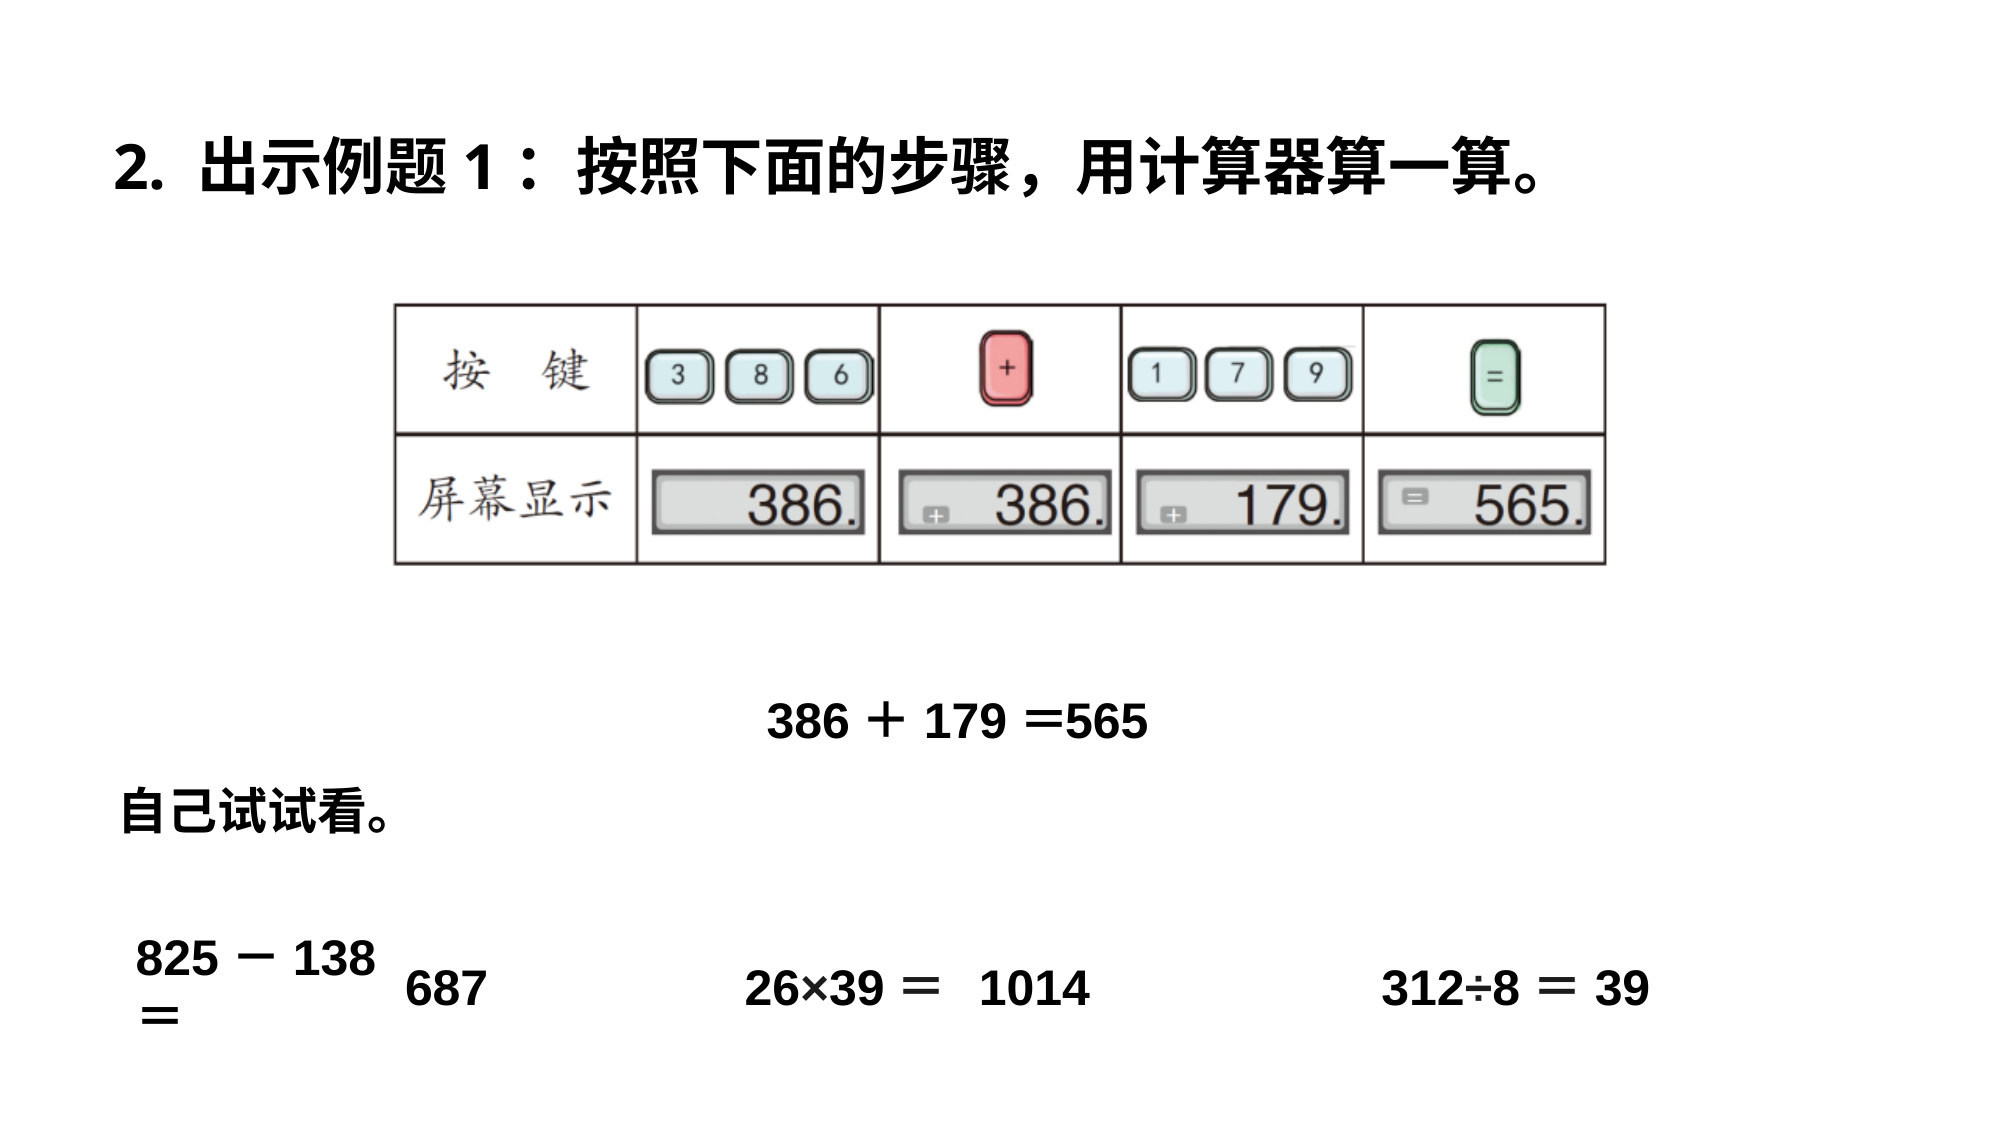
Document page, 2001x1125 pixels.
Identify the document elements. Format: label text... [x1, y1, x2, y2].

text_box 1014 [964, 920, 1248, 1051]
text_box 565 [1050, 653, 1334, 784]
text_box 自己试试看。 [102, 744, 1095, 875]
text_box 687 [390, 920, 673, 1051]
picture [383, 296, 1616, 569]
text_box 26×39＝ [673, 920, 964, 1051]
text_box 39 [1580, 920, 1864, 1051]
text_box 386＋179＝ [751, 653, 1050, 744]
text_box 312÷8＝ [1310, 920, 1580, 1051]
text_box 2. 出示例题1：按照下面的步骤，用计算器算一算。 [82, 120, 1630, 210]
text_box 825－138＝ [120, 920, 390, 1051]
